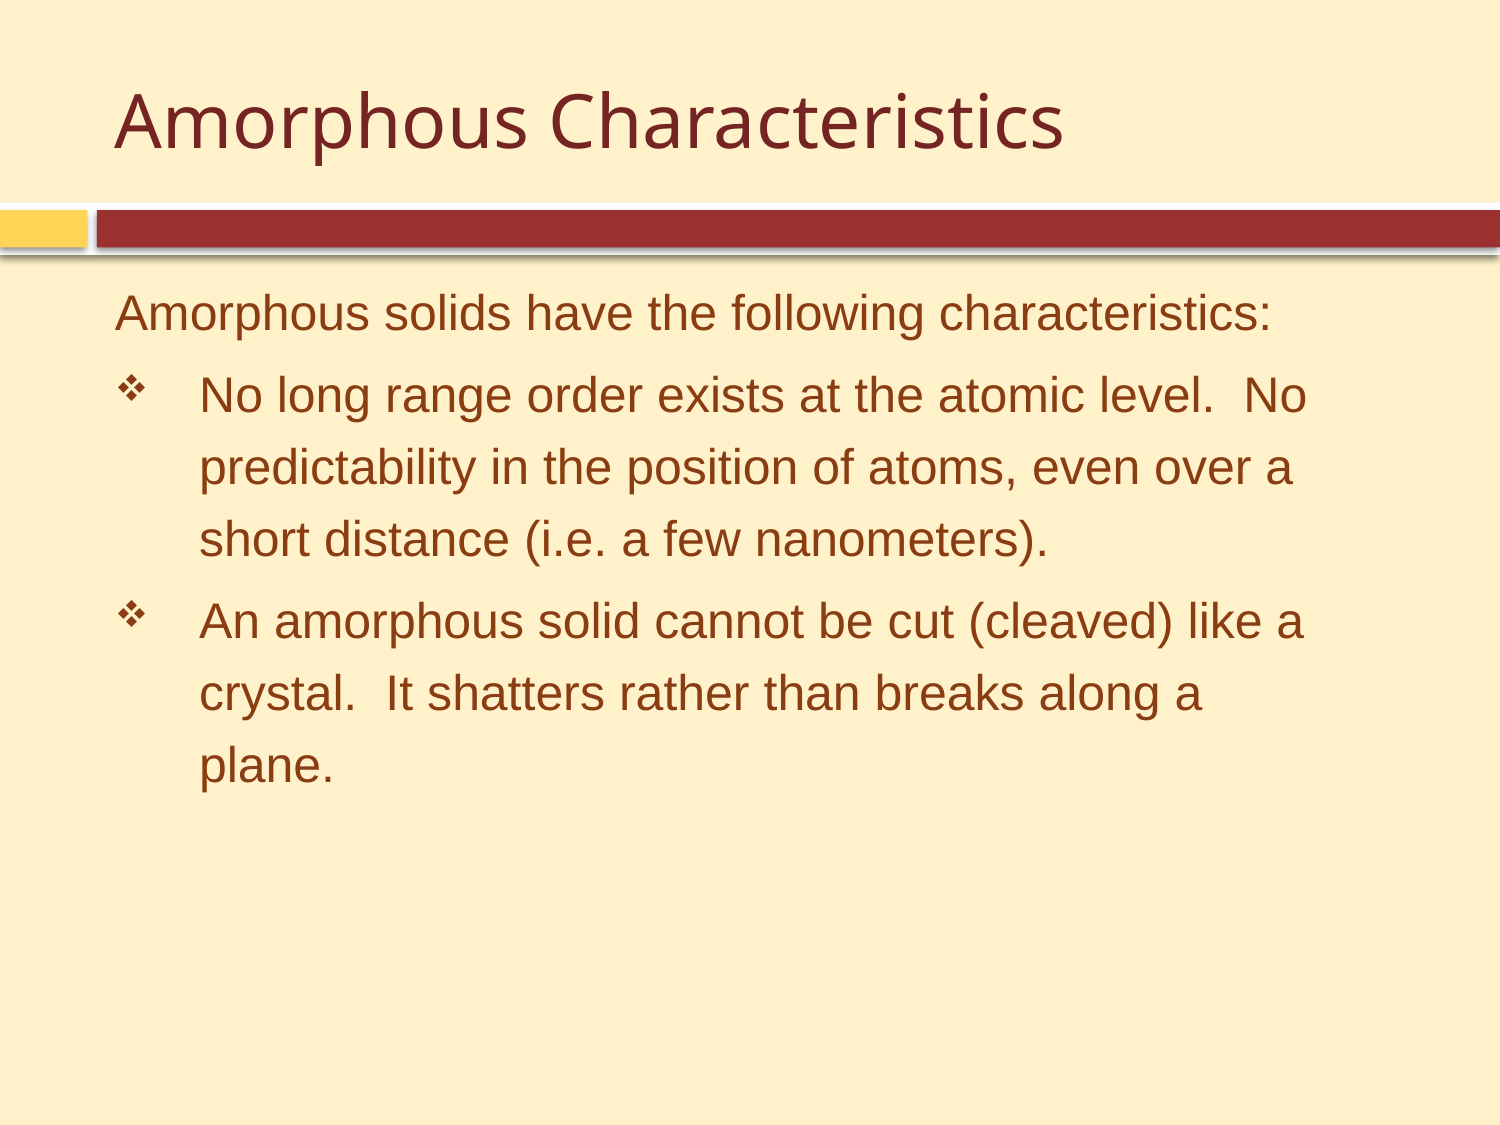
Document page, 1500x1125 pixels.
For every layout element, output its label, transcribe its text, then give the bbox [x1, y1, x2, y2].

title Amorphous Characteristics [99, 37, 1438, 200]
list Amorphous solids have the following characteristics: No long range order exists at the atomic level. No predictability in the position of atoms, even over a short distance (i.e. a few nanometers). An amorphous solid cannot be cut (cleaved) like a crystal. It shatters rather than breaks along a plane. [99, 260, 1354, 1011]
